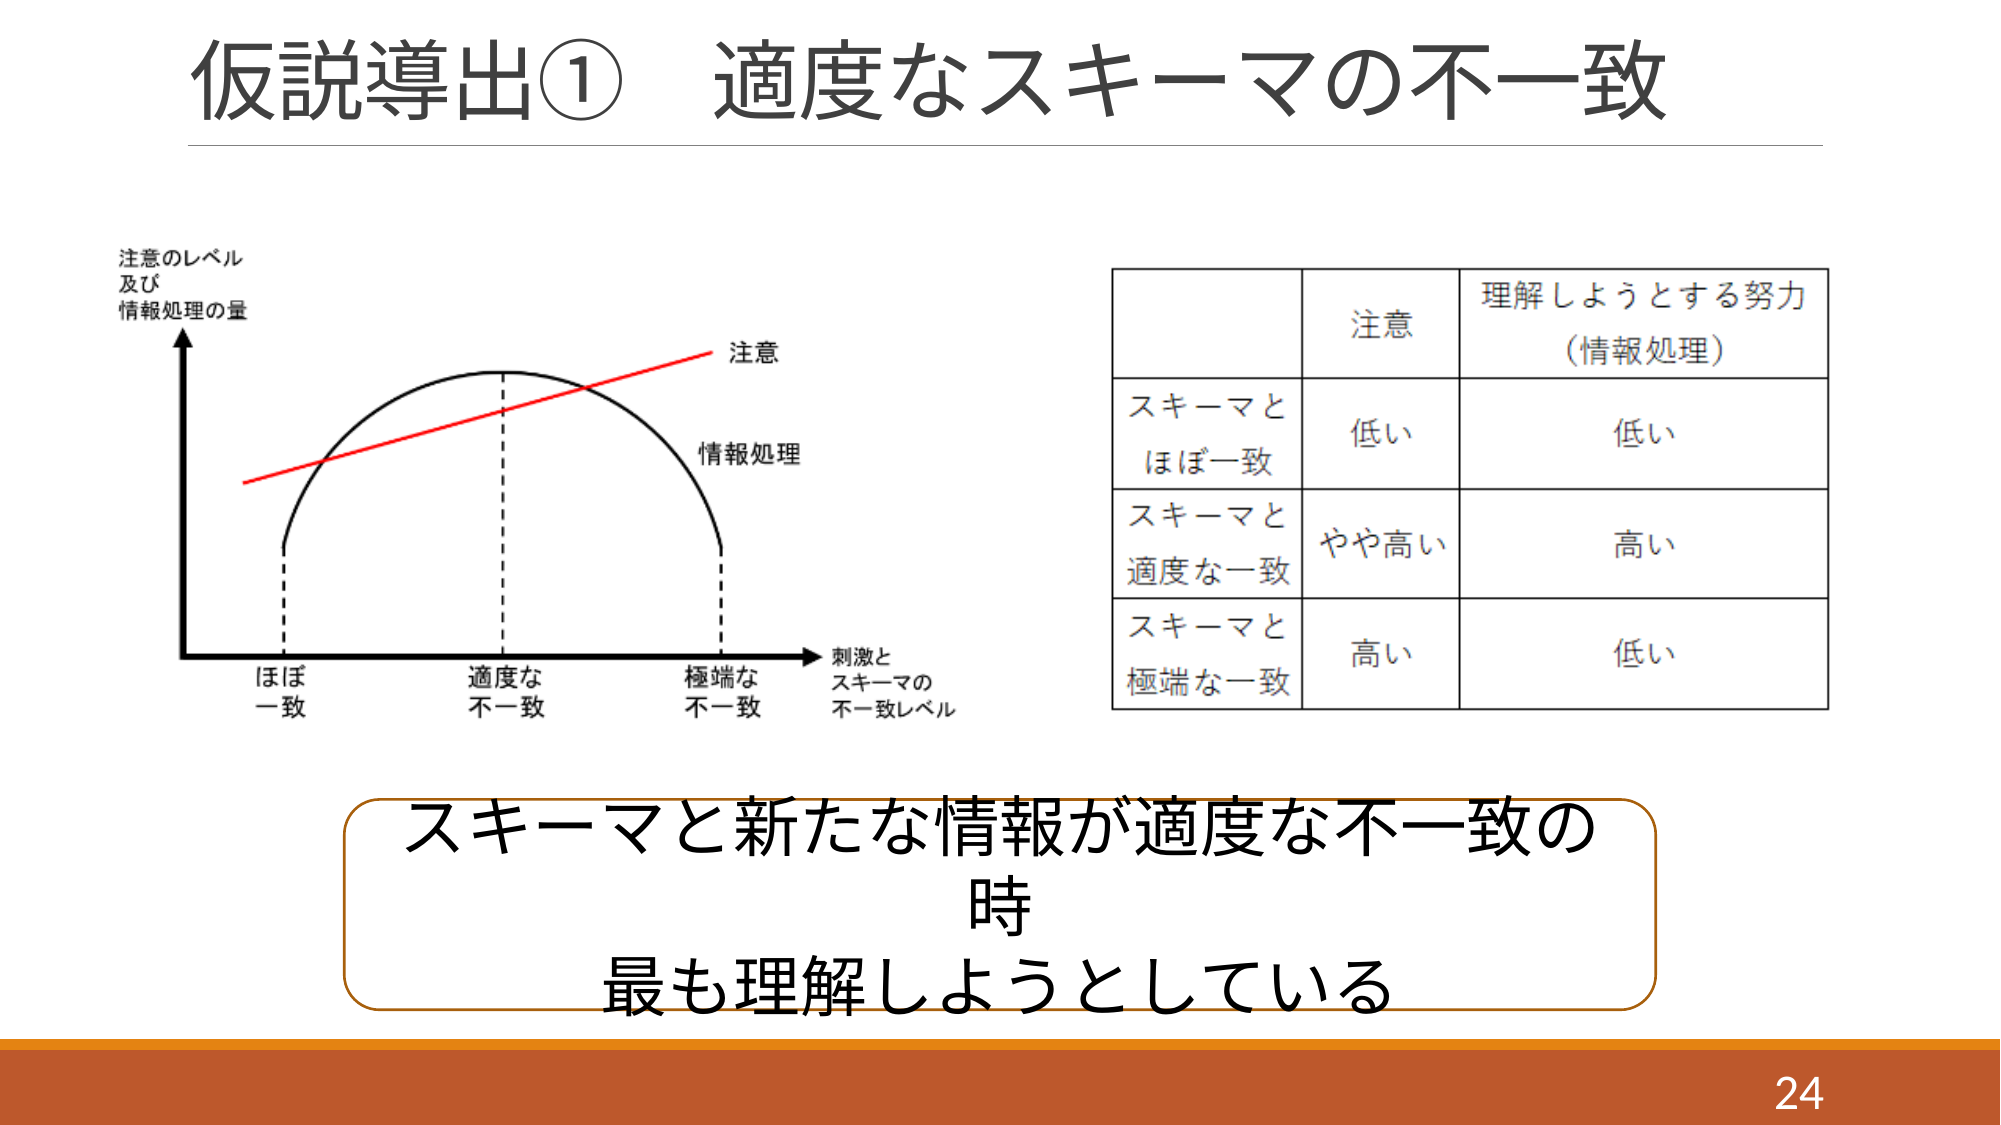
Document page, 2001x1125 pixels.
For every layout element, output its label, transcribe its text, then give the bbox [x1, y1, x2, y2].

title 仮説導出① 適度なスキーマの不一致 [174, 13, 1825, 140]
text_box スキーマと新たな情報が適度な不一致の時 最も理解しようとしている [342, 798, 1658, 1012]
picture [110, 240, 959, 723]
slide_number 24 [1624, 1059, 1840, 1120]
picture [1103, 255, 1842, 723]
